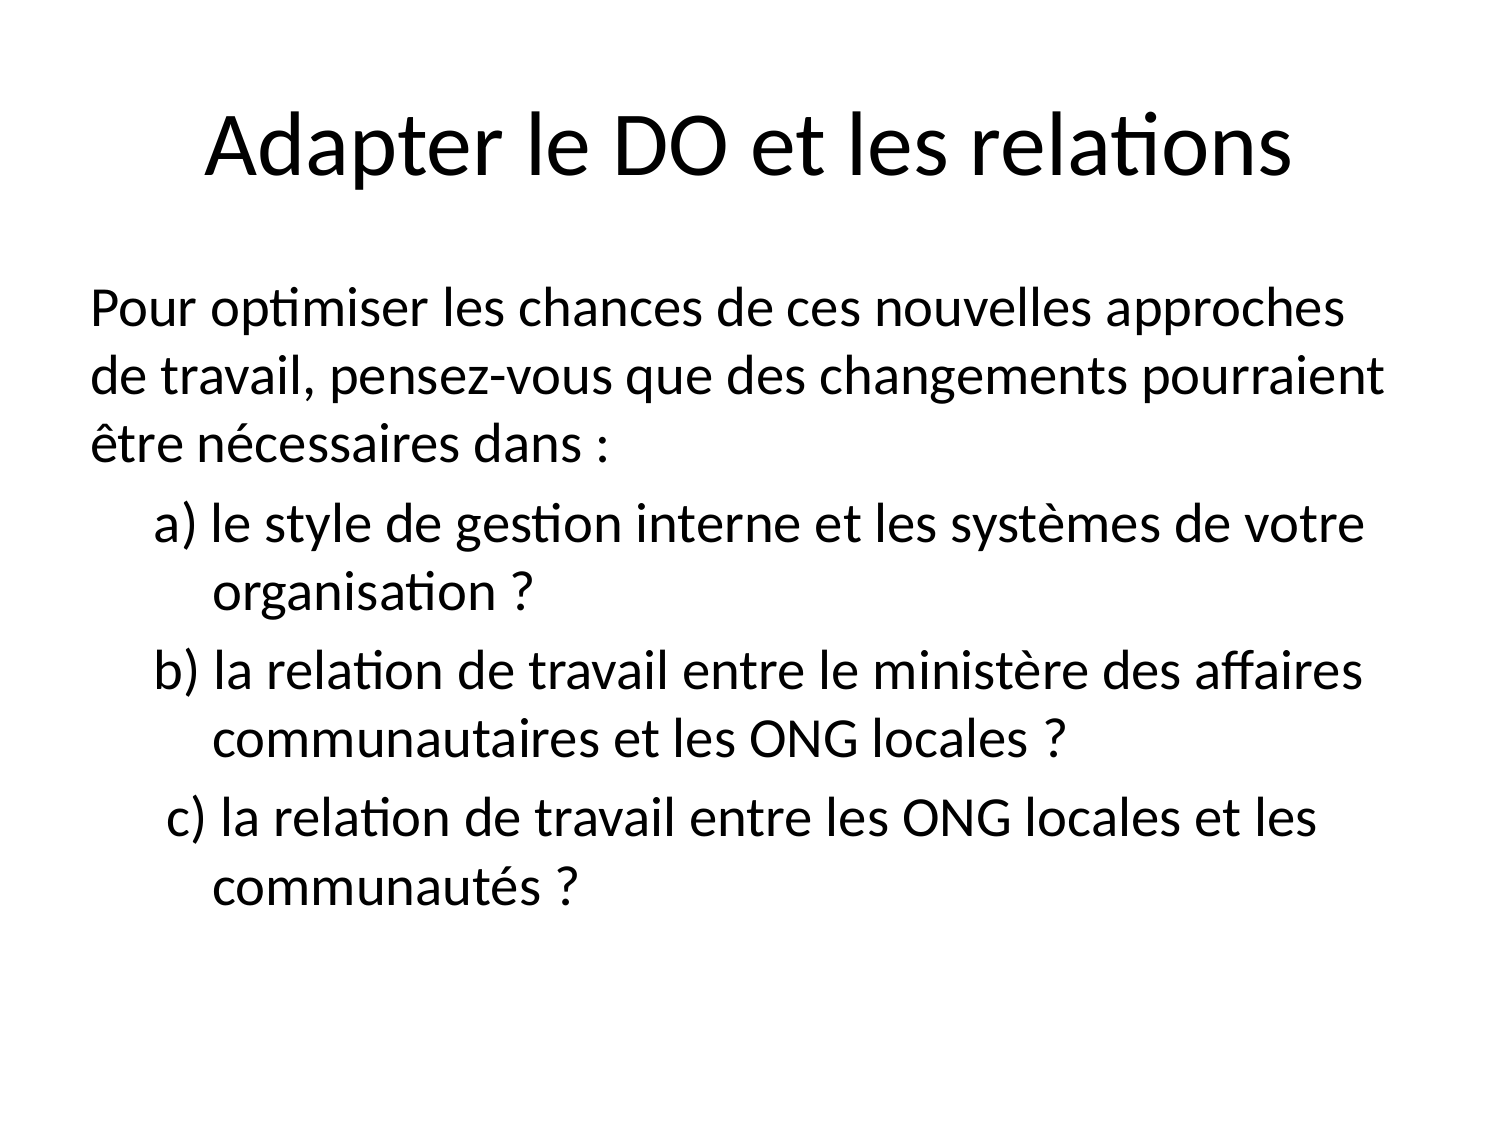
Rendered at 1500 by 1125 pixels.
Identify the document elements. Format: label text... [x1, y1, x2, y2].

title Adapter le DO et les relations [75, 45, 1425, 233]
list Pour optimiser les chances de ces nouvelles approches de travail, pensez-vous que des changements pourraient être nécessaires dans : a) le style de gestion interne et les systèmes de votre organisation ? b) la relation de travail entre le ministère des affaires communautaires et les ONG locales ? c) la relation de travail entre les ONG locales et les communautés ? [75, 262, 1425, 1005]
